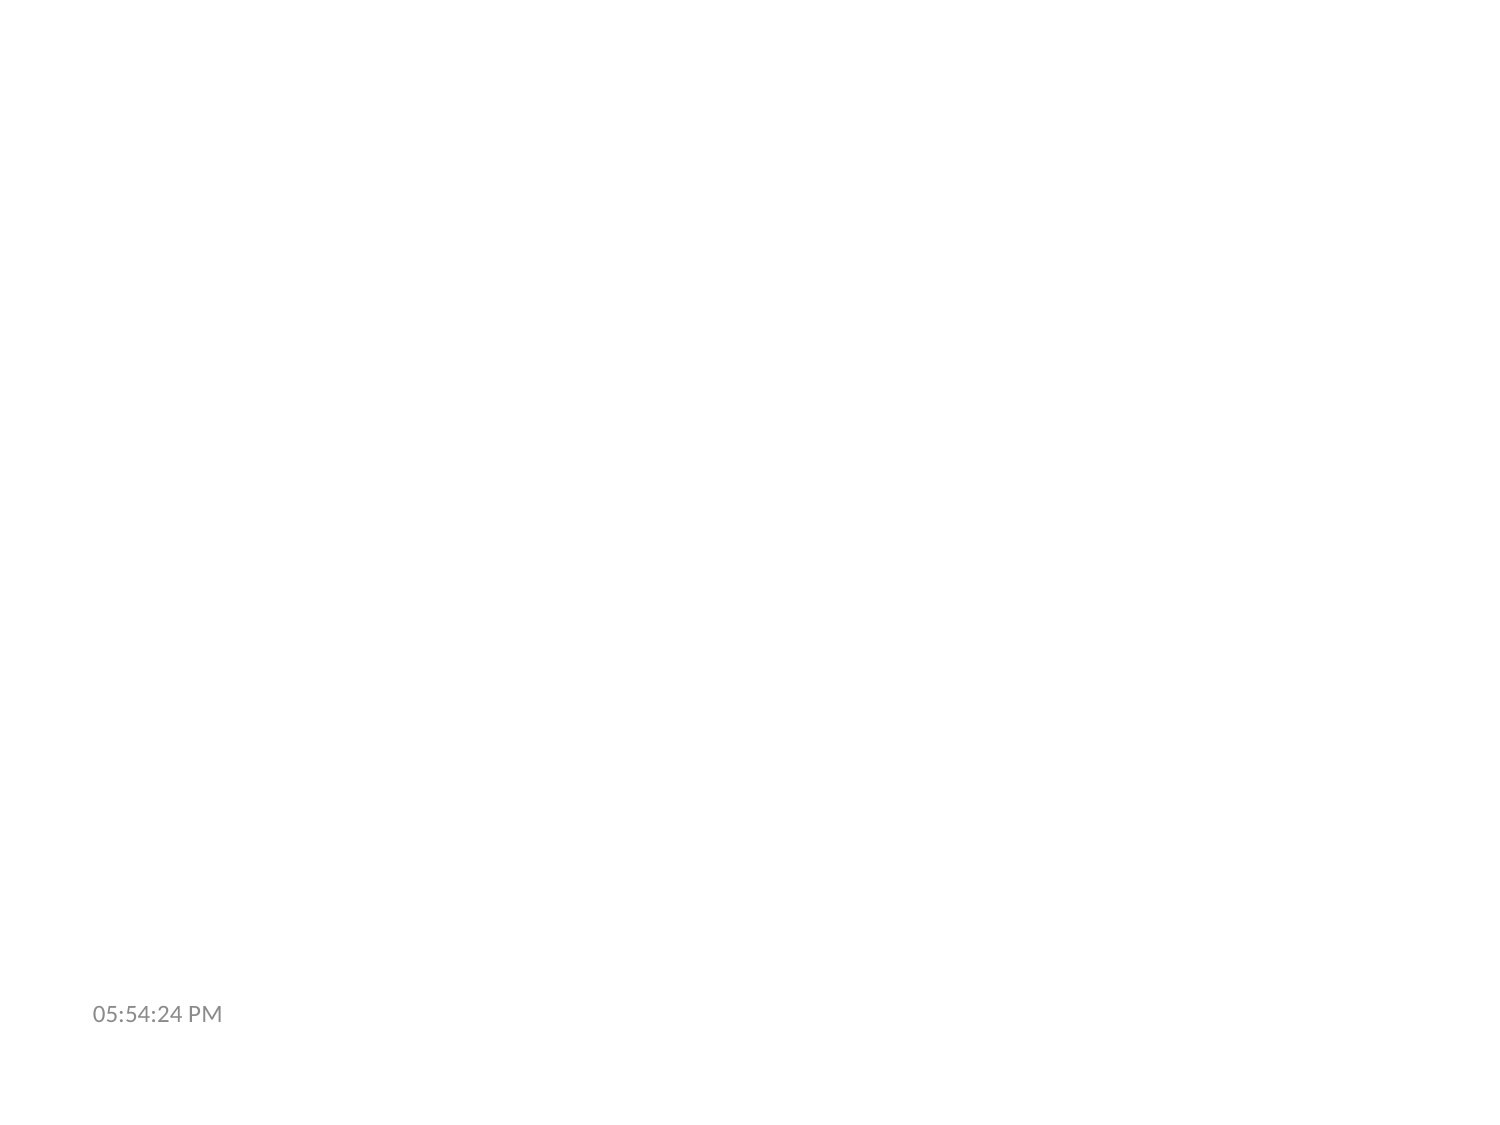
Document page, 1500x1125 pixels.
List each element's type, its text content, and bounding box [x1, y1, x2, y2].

text_box 3:35:09 PM [77, 982, 428, 1043]
